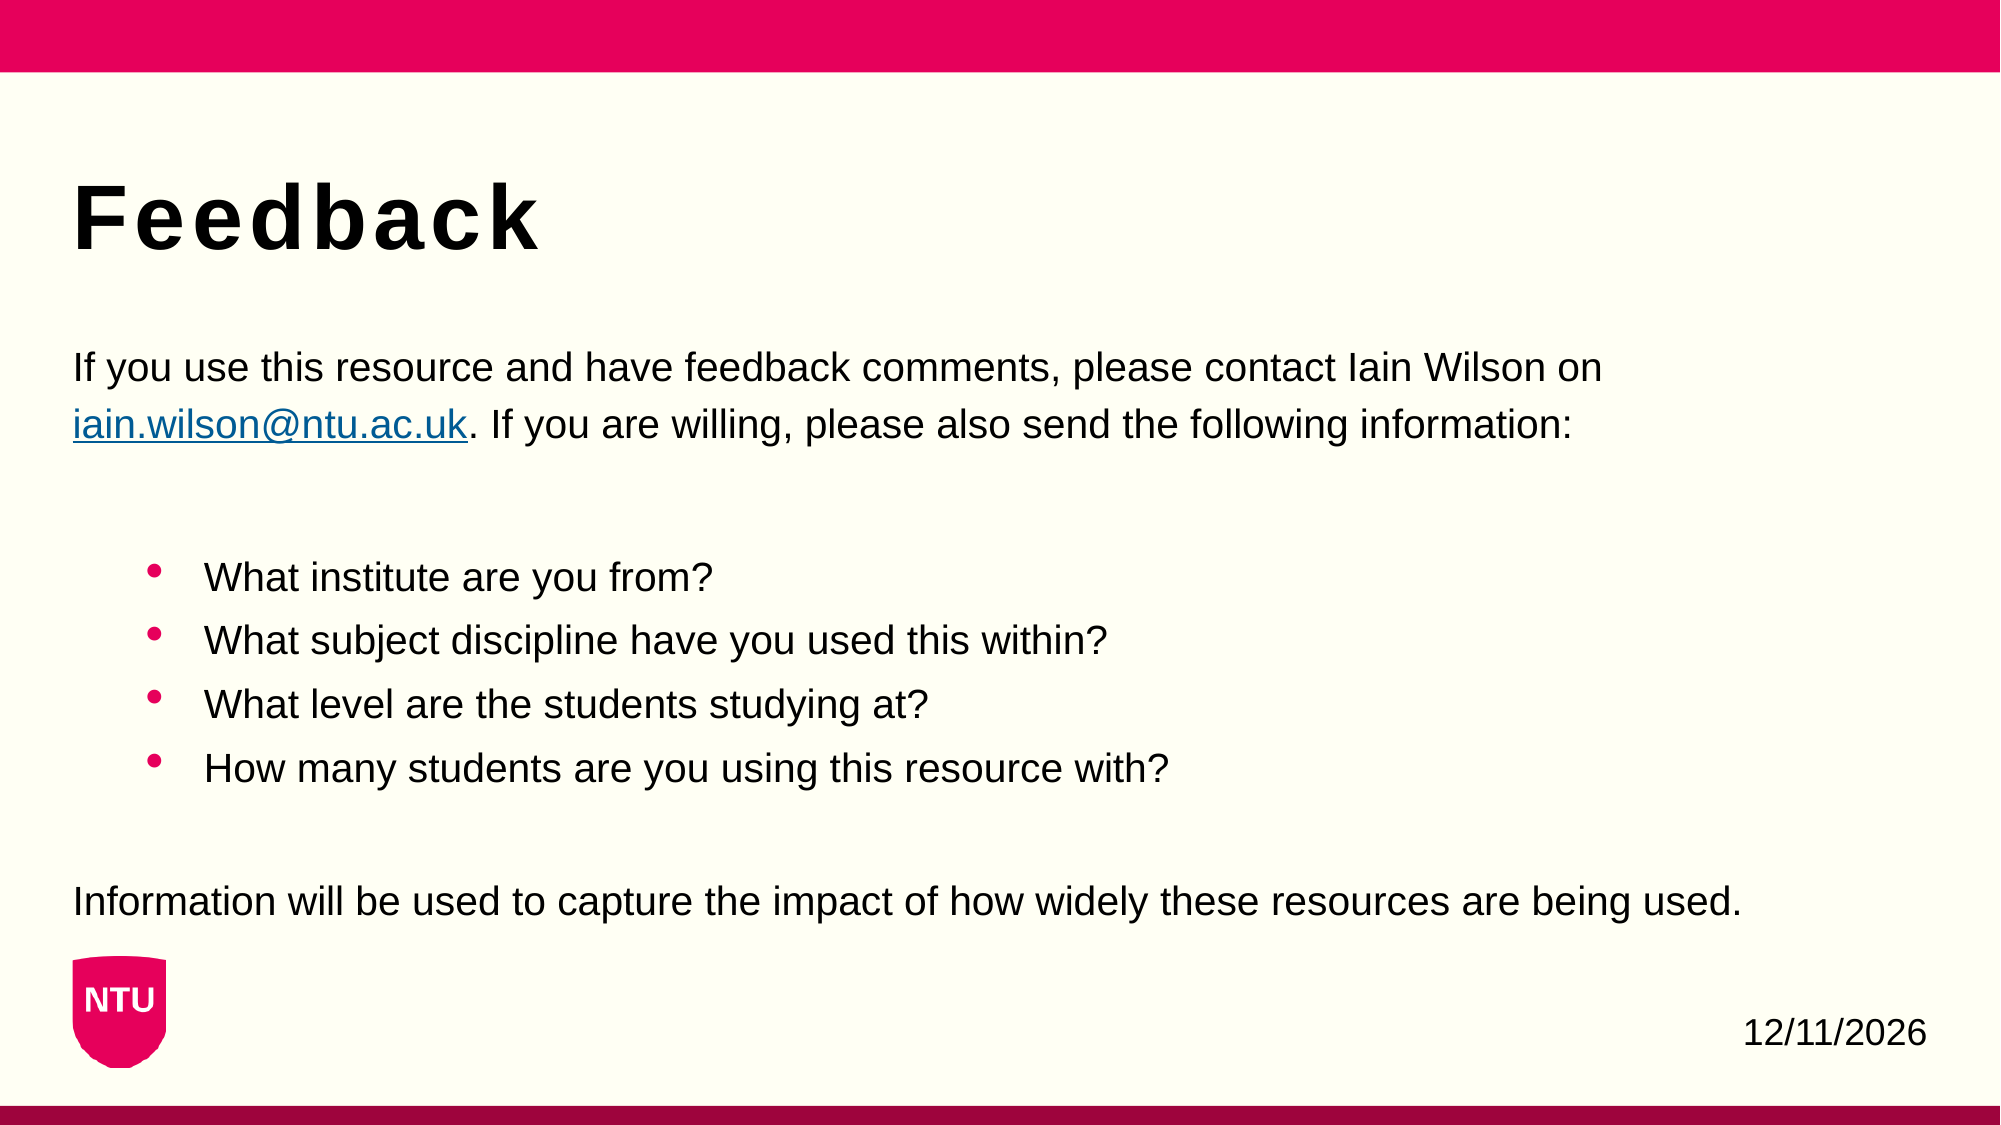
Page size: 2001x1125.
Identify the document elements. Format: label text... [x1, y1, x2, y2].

title Feedback [72, 131, 1928, 296]
text_box 25/03/2023 [1029, 993, 1928, 1053]
list If you use this resource and have feedback comments, please contact Iain Wilson on iain.wilson@ntu.ac.uk. If you are willing, please also send the following information: What institute are you from? What subject discipline have you used this within? What level are the students studying at? How many students are you using this resource with? Information will be used to capture the impact of how widely these resources are being used. [72, 326, 1928, 935]
